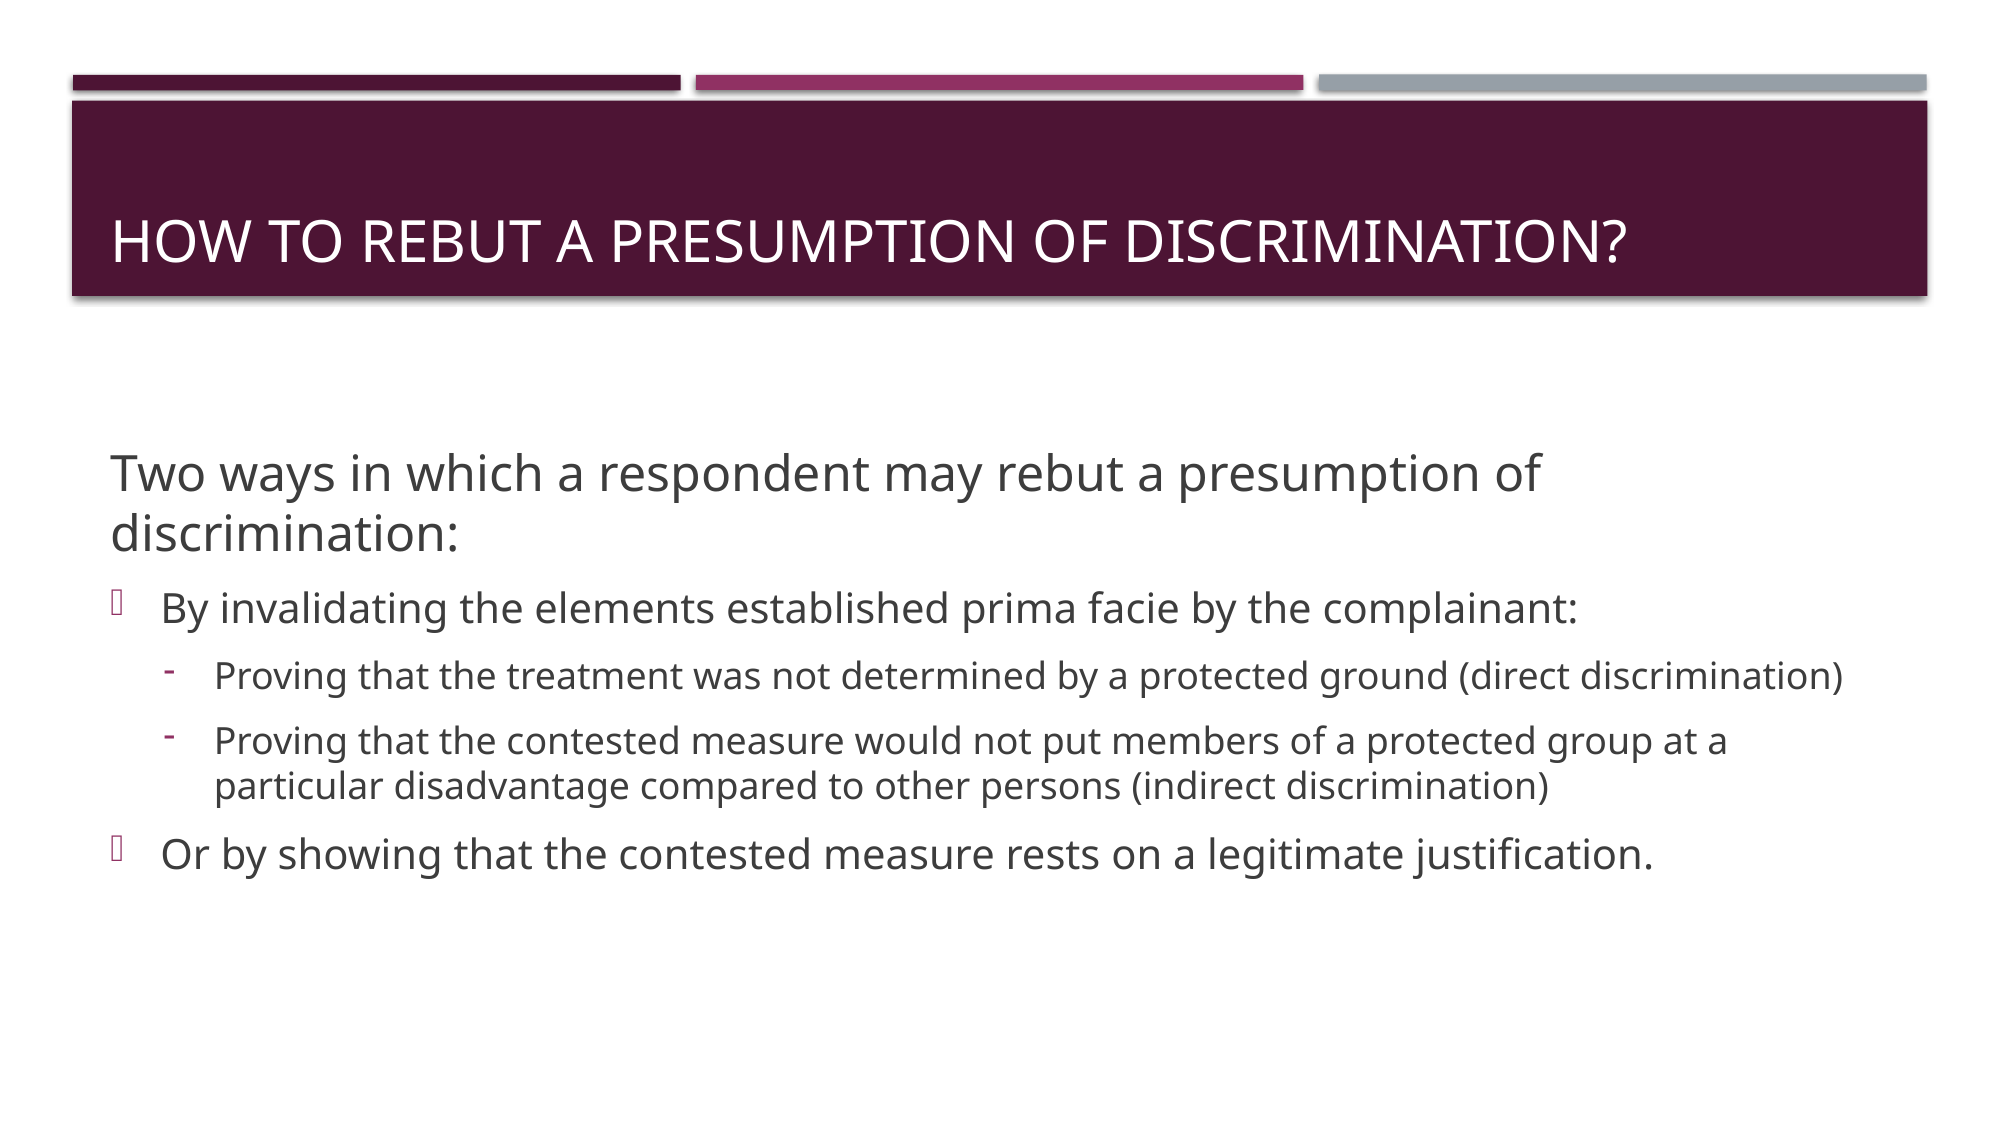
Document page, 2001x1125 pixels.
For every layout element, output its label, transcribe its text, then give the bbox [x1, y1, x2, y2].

title How to rebut a presumption of discrimination? [95, 115, 1905, 282]
list Two ways in which a respondent may rebut a presumption of discrimination: By invalidating the elements established prima facie by the complainant: Proving that the treatment was not determined by a protected ground (direct discrimination) Proving that the contested measure would not put members of a protected group at a particular disadvantage compared to other persons (indirect discrimination) Or by showing that the contested measure rests on a legitimate justification. [95, 357, 1905, 962]
